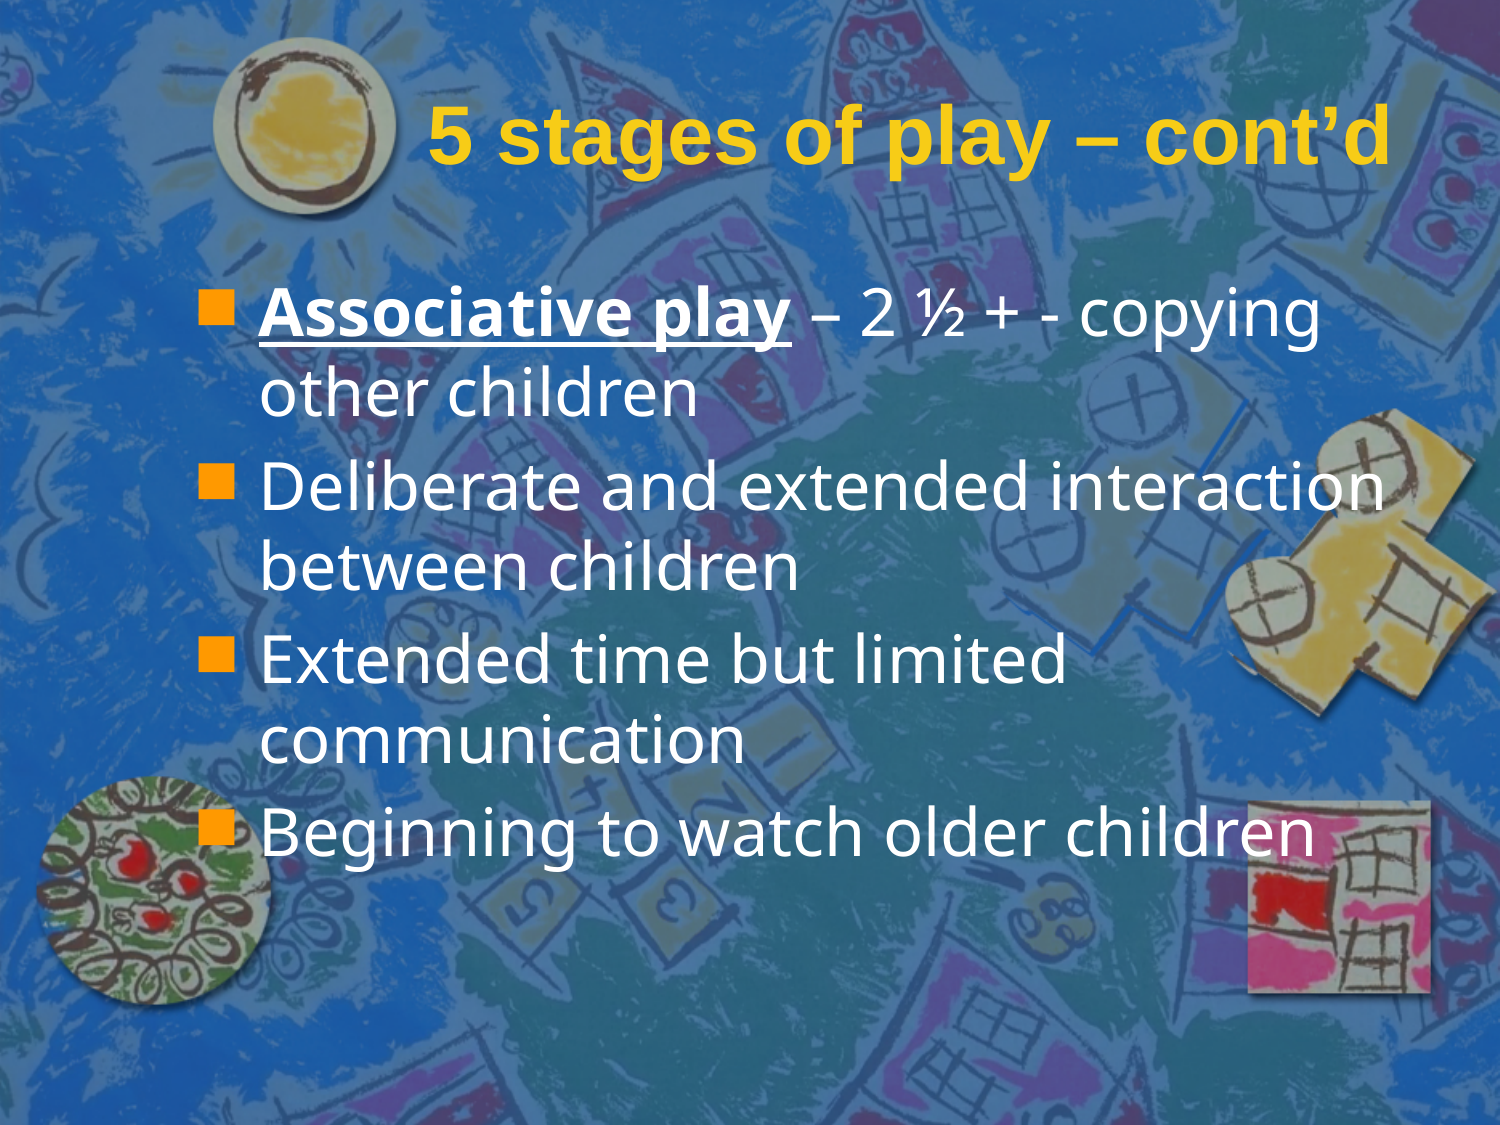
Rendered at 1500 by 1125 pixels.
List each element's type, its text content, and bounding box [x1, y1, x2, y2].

title 5 stages of play – cont’d [412, 62, 1463, 201]
picture [0, 0, 1500, 1125]
list Associative play – 2 ½ + - copying other children Deliberate and extended interaction between children Extended time but limited communication Beginning to watch older children [187, 262, 1463, 1001]
